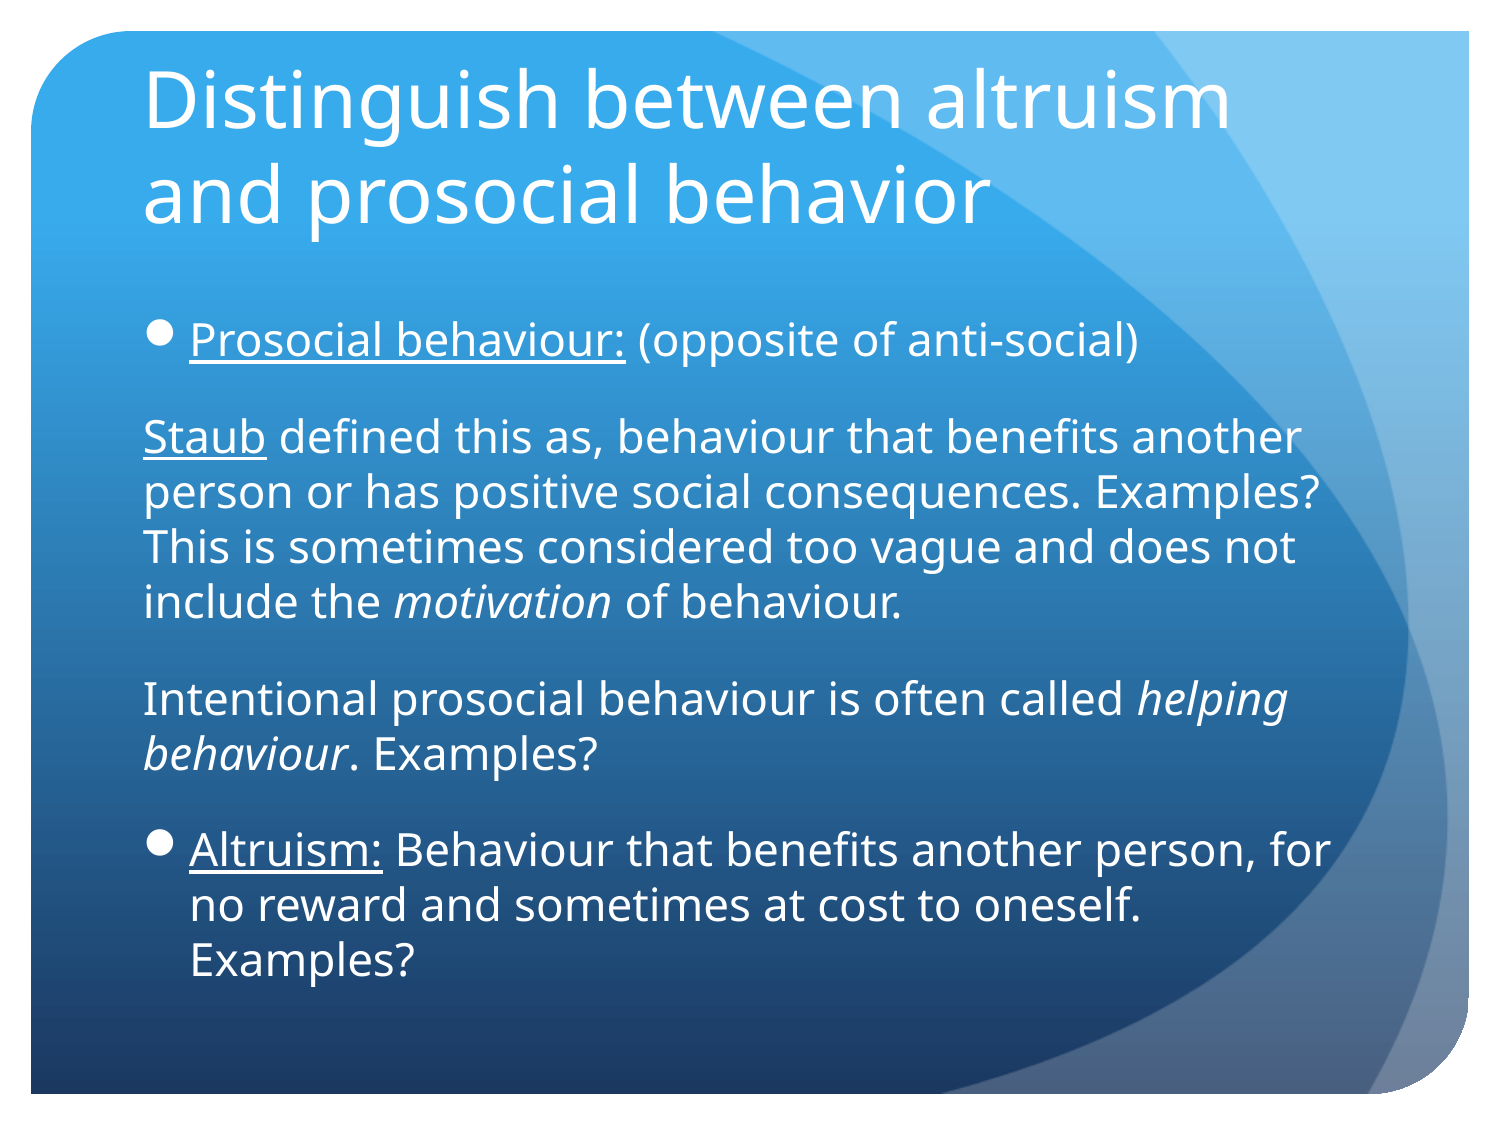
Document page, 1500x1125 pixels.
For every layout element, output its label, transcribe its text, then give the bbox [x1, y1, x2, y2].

list Prosocial behaviour: (opposite of anti-social) Staub defined this as, behaviour that benefits another person or has positive social consequences. Examples? This is sometimes considered too vague and does not include the motivation of behaviour. Intentional prosocial behaviour is often called helping behaviour. Examples? Altruism: Behaviour that benefits another person, for no reward and sometimes at cost to oneself. Examples? [127, 303, 1372, 1027]
title Distinguish between altruism and prosocial behavior [127, 33, 1372, 303]
picture [24, 30, 1473, 1094]
